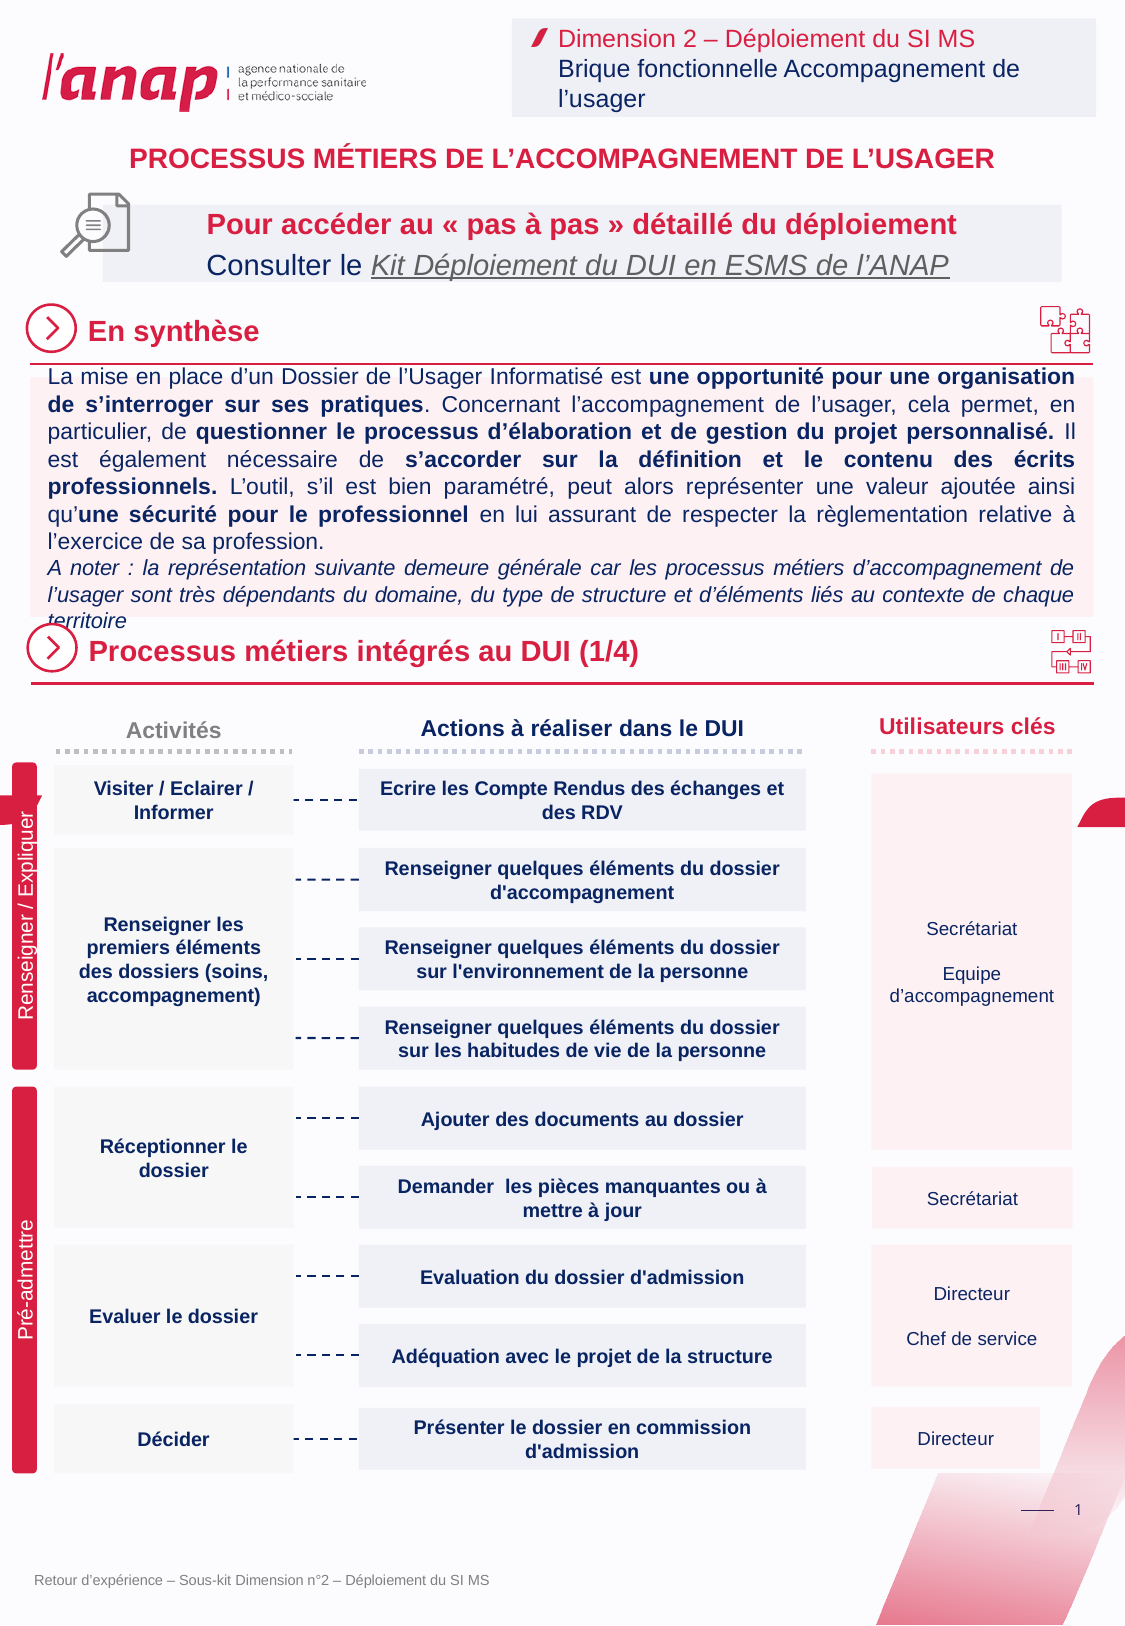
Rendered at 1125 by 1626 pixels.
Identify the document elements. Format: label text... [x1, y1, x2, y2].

text_box Secrétariat [871, 1166, 1074, 1229]
text_box [1027, 1332, 1125, 1535]
text_box Retour d’expérience – Sous-kit Dimension n°2 – Déploiement du SI MS [18, 1563, 530, 1597]
list Processus métiers de l’accompagnement de l’usager [90, 136, 1034, 182]
text_box Dimension 2 – Déploiement du SI MS Brique fonctionnelle Accompagnement de l’usager [511, 17, 1097, 118]
text_box Ecrire les Compte Rendus des échanges et des RDV [358, 768, 806, 831]
text_box Visiter / Eclairer / Informer [54, 765, 294, 835]
text_box Pré-admettre [11, 1085, 38, 1475]
text_box Décider [54, 1404, 294, 1474]
text_box Secrétariat Equipe d’accompagnement [870, 773, 1073, 1151]
text_box Utilisateurs clés [861, 703, 1074, 747]
text_box Activités [55, 708, 292, 751]
text_box Pour accéder au « pas à pas » détaillé du déploiement Consulter le Kit Déploiement du DUI en ESMS de l’ANAP [102, 204, 1062, 282]
text_box Ajouter des documents au dossier [358, 1086, 806, 1150]
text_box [1040, 306, 1091, 354]
text_box Réceptionner le dossier [54, 1086, 294, 1229]
picture [531, 28, 550, 47]
picture [42, 45, 366, 120]
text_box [27, 624, 77, 672]
text_box Actions à réaliser dans le DUI [358, 706, 806, 749]
text_box Demander les pièces manquantes ou à mettre à jour [358, 1165, 806, 1229]
text_box Directeur [870, 1406, 1041, 1470]
text_box Directeur Chef de service [870, 1244, 1073, 1387]
text_box Renseigner les premiers éléments des dossiers (soins, accompagnement) [54, 848, 294, 1070]
text_box Adéquation avec le projet de la structure [358, 1323, 806, 1387]
text_box Processus métiers intégrés au DUI (1/4) [77, 628, 871, 671]
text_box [1051, 630, 1091, 674]
text_box En synthèse [76, 309, 871, 352]
text_box Présenter le dossier en commission d'admission [358, 1407, 806, 1470]
text_box Evaluer le dossier [54, 1244, 294, 1387]
text_box [874, 1472, 1108, 1625]
text_box La mise en place d’un Dossier de l’Usager Informatisé est une opportunité pour une organisation de s’interroger sur ses pratiques. Concernant l’accompagnement de l’usager, cela permet, en particulier, de questionner le processus d’élaboration et de gestion du projet personnalisé. Il est également nécessaire de s’accorder sur la définition et le contenu des écrits professionnels. L’outil, s’il est bien paramétré, peut alors représenter une valeur ajoutée ainsi qu’une sécurité pour le professionnel en lui assurant de respecter la règlementation relative à l’exercice de sa profession. A noter : la représentation suivante demeure générale car les processus métiers d’accompagnement de l’usager sont très dépendants du domaine, du type de structure et d’éléments liés au contexte de chaque territoire [29, 376, 1094, 618]
text_box Evaluation du dossier d'admission [358, 1244, 806, 1308]
text_box Renseigner quelques éléments du dossier sur l'environnement de la personne [358, 927, 806, 991]
text_box Renseigner quelques éléments du dossier sur les habitudes de vie de la personne [358, 1006, 806, 1070]
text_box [60, 192, 131, 258]
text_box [26, 304, 76, 352]
text_box Renseigner quelques éléments du dossier d'accompagnement [358, 847, 806, 912]
text_box Renseigner / Expliquer [11, 761, 38, 1071]
